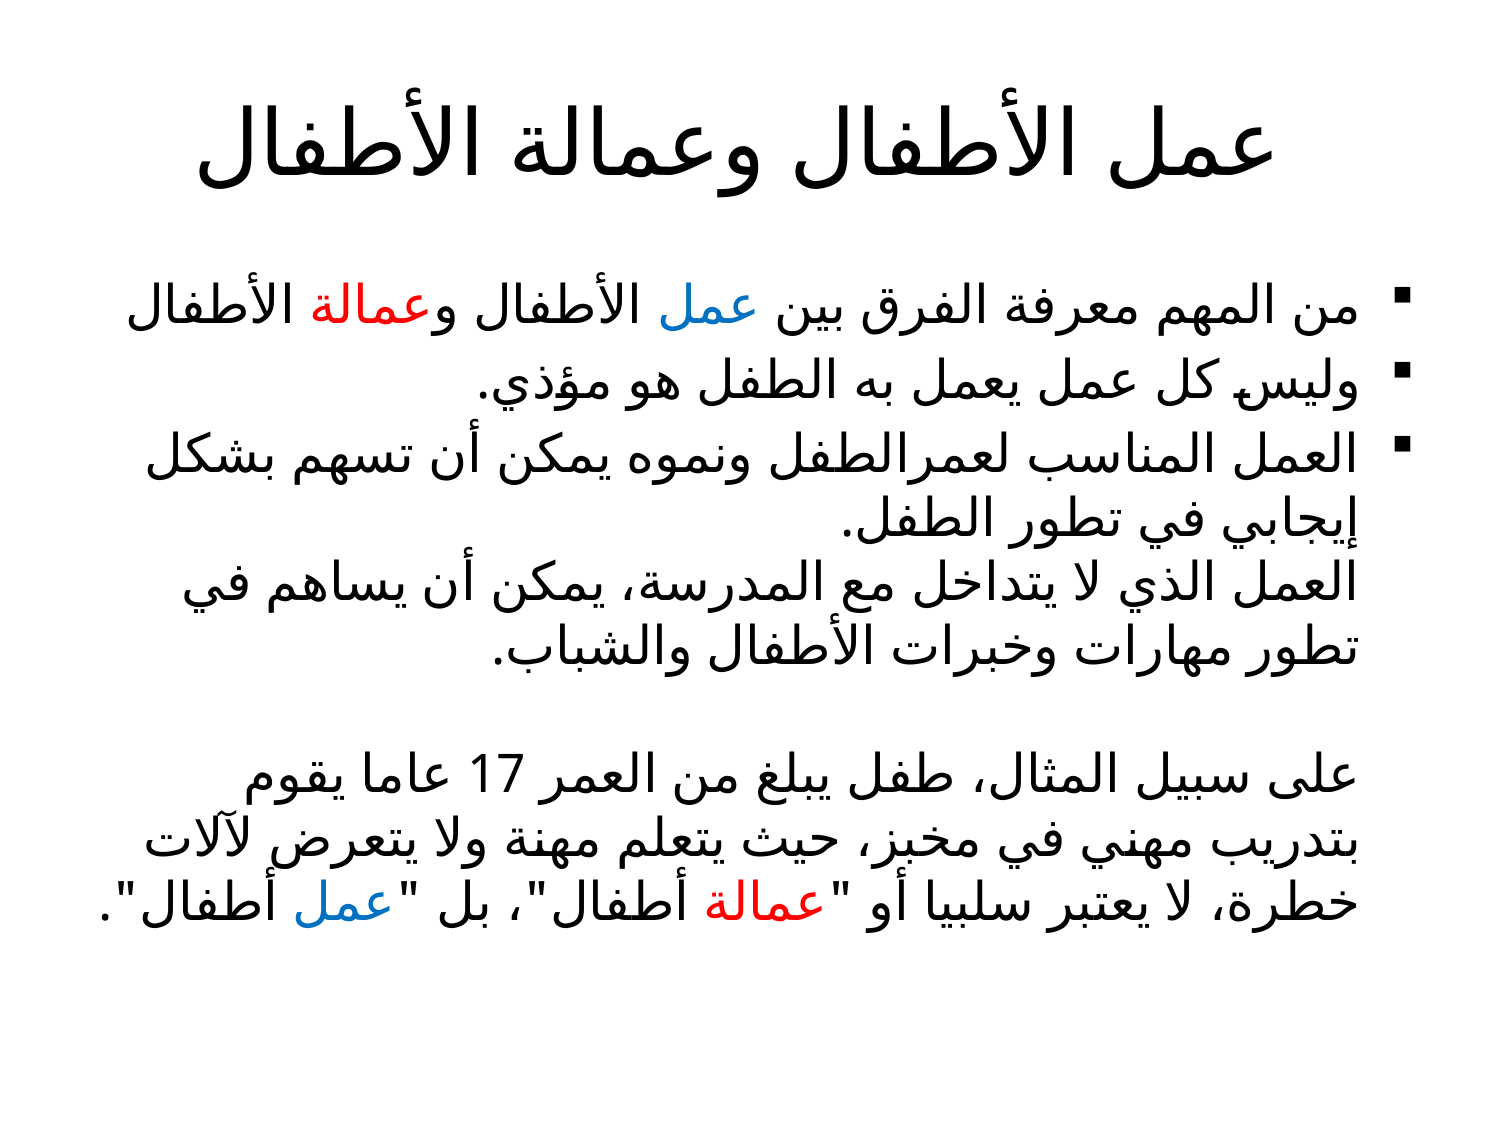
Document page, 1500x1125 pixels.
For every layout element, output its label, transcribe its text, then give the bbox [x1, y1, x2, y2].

list من المهم معرفة الفرق بين عمل الأطفال وعمالة الأطفال وليس كل عمل يعمل به الطفل هو مؤذي. العمل المناسب لعمرالطفل ونموه يمكن أن تسهم بشكل إيجابي في تطور الطفل. العمل الذي لا يتداخل مع المدرسة، يمكن أن يساهم في تطور مهارات وخبرات الأطفال والشباب. على سبيل المثال، طفل يبلغ من العمر 17 عاما يقوم بتدريب مهني في مخبز، حيث يتعلم مهنة ولا يتعرض لآلات خطرة، لا يعتبر سلبيا أو "عمالة أطفال"، بل "عمل أطفال". [75, 262, 1425, 1005]
title عمل الأطفال وعمالة الأطفال [75, 45, 1425, 233]
